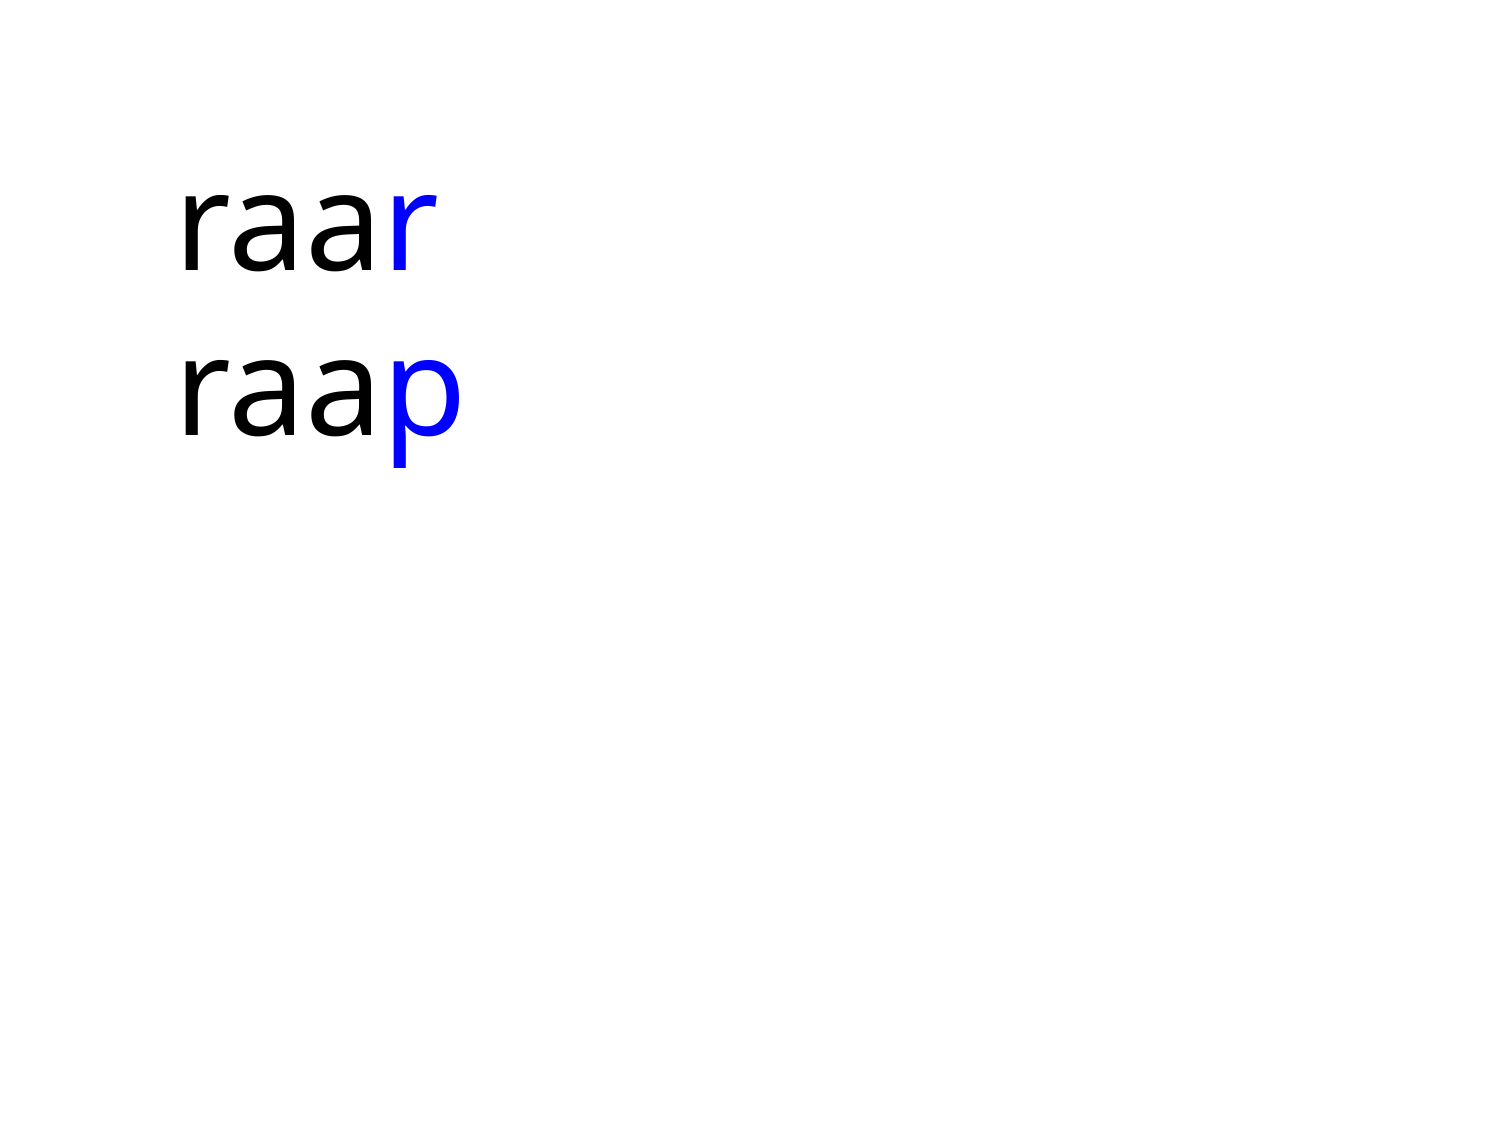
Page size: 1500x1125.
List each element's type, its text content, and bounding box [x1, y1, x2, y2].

text_box raap [159, 290, 621, 471]
text_box raar [159, 125, 668, 306]
